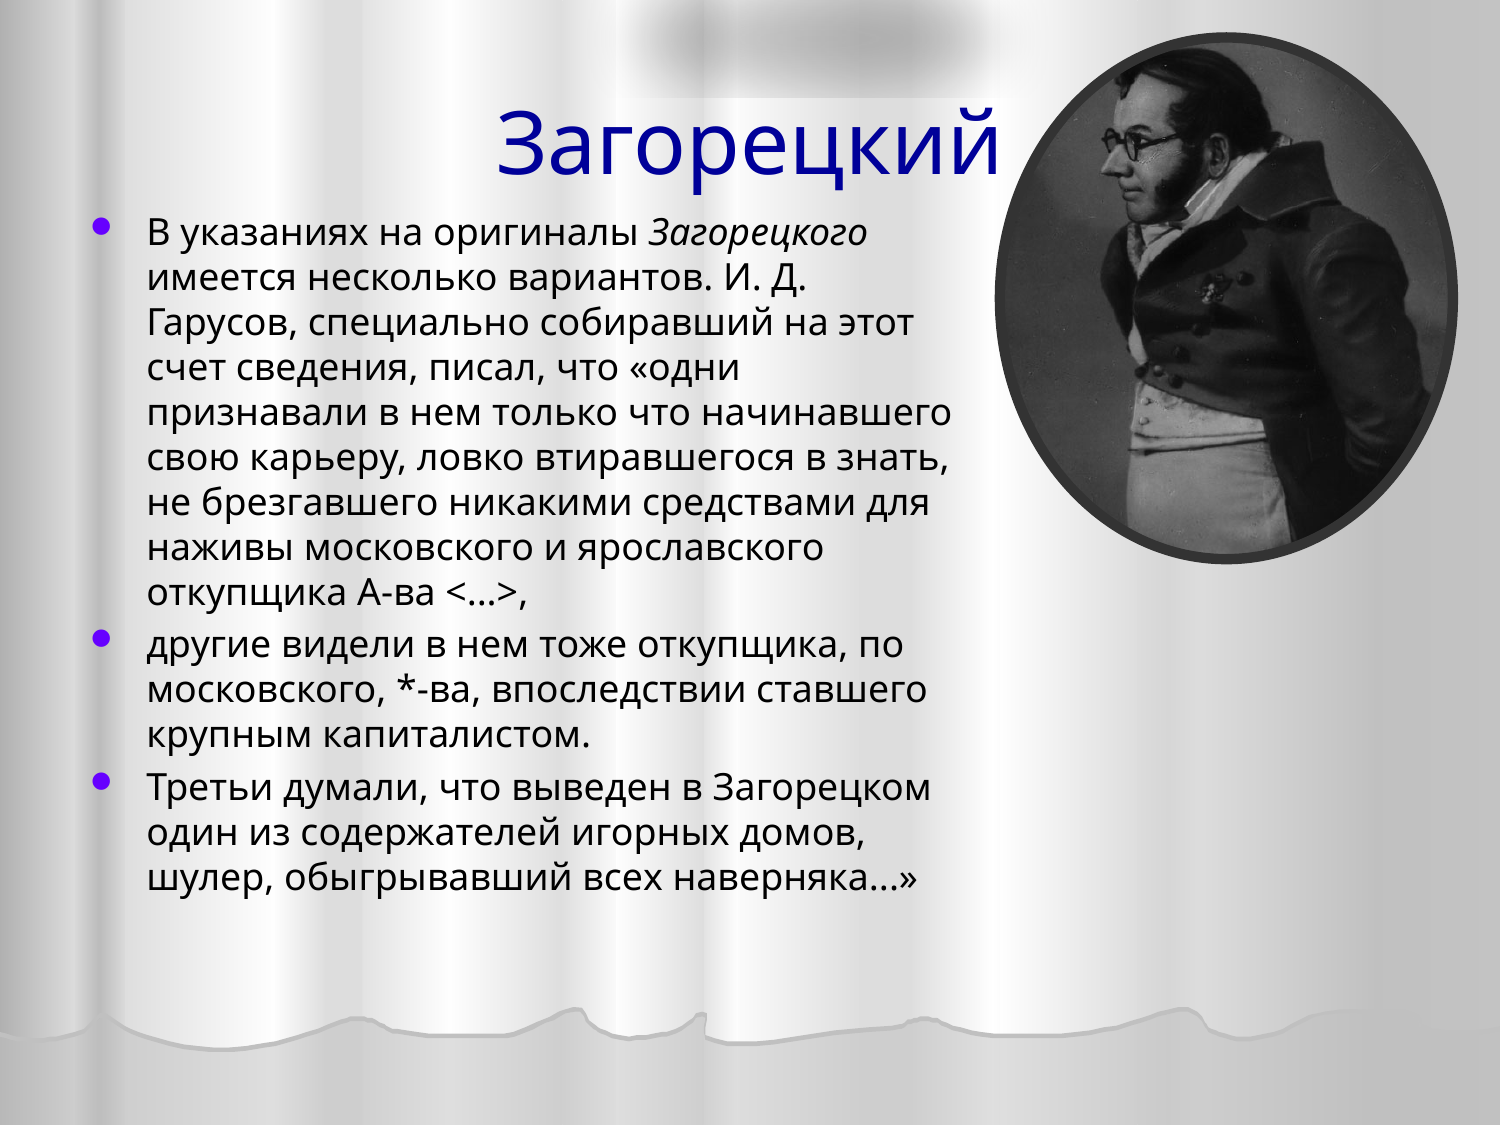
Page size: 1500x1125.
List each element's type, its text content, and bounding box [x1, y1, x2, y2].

list В указаниях на оригиналы Загорецкого имеется несколько вариантов. И. Д. Гарусов, специально собиравший на этот счет сведения, писал, что «одни признавали в нем только что начинавшего свою карьеру, ловко втиравшегося в знать, не брезгавшего никакими средствами для наживы московского и ярославского откупщика А-ва <...>, другие видели в нем тоже откупщика, по московского, *-ва, впоследствии ставшего крупным капиталистом. Третьи думали, что выведен в Загорецком один из содержателей игорных домов, шулер, обыгрывавший всех наверняка...» [74, 199, 976, 1006]
title Загорецкий [74, 45, 994, 233]
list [999, 37, 1454, 560]
